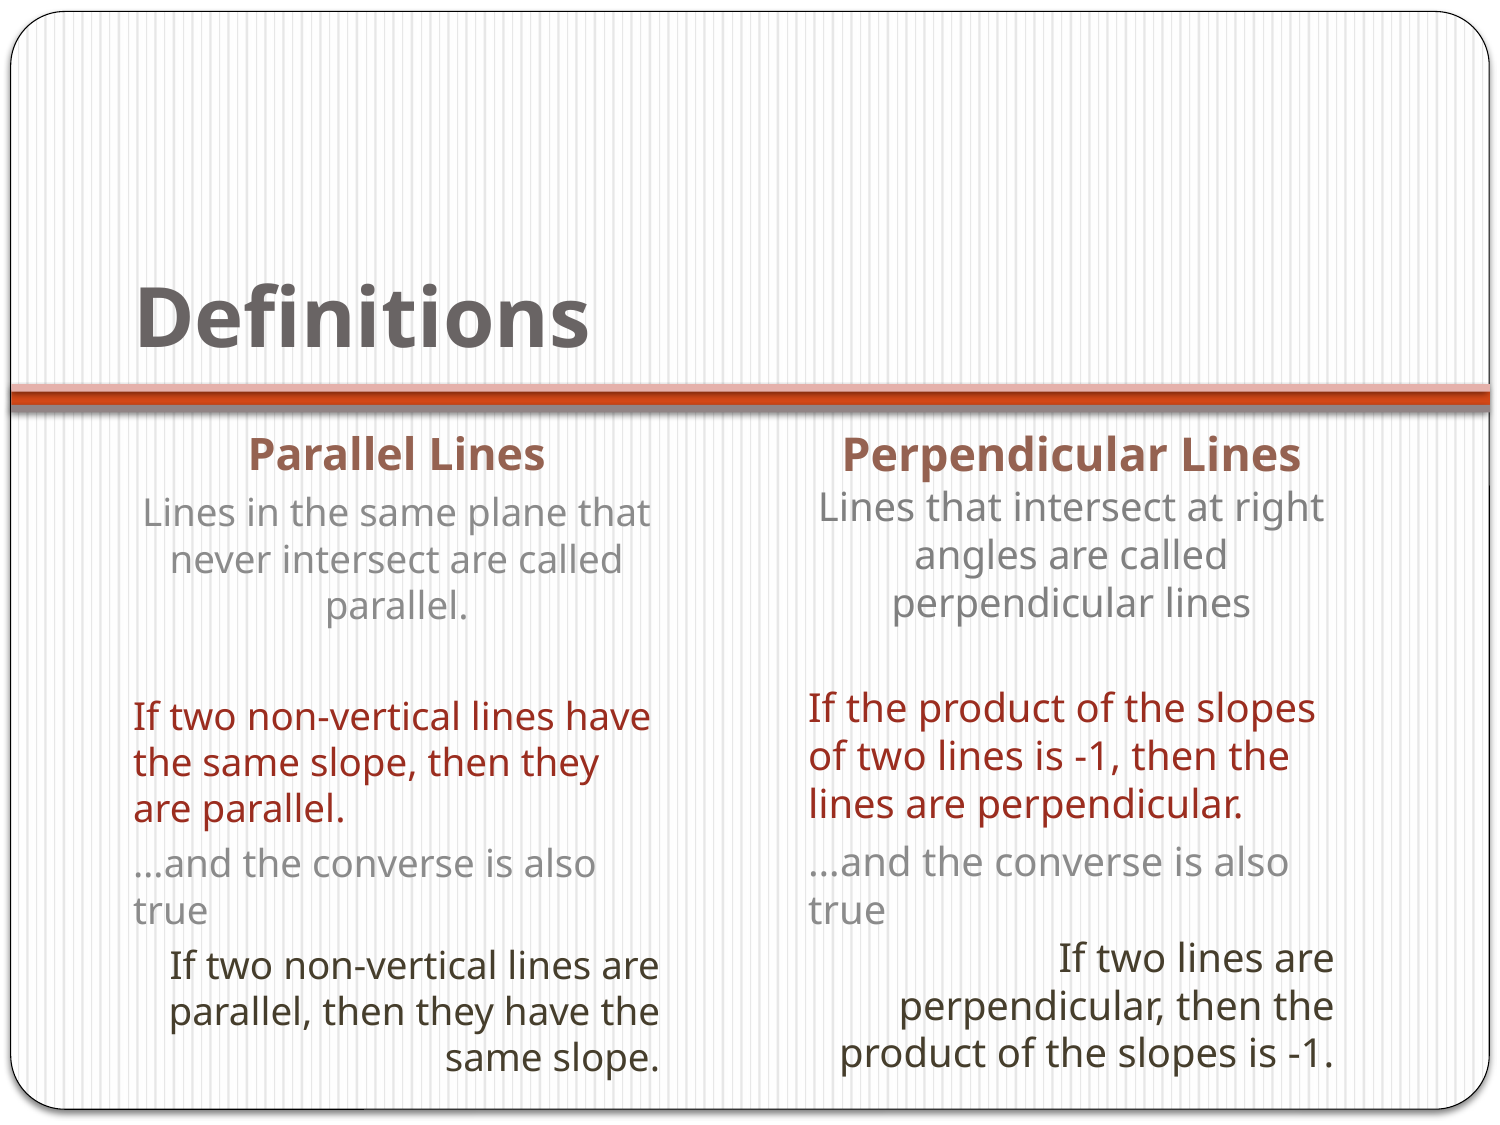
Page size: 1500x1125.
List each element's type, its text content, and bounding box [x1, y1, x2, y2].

list Parallel Lines Lines in the same plane that never intersect are called parallel. If two non-vertical lines have the same slope, then they are parallel. …and the converse is also true If two non-vertical lines are parallel, then they have the same slope. [118, 417, 675, 1088]
text_box Perpendicular Lines Lines that intersect at right angles are called perpendicular lines If the product of the slopes of two lines is -1, then the lines are perpendicular. …and the converse is also true If two lines are perpendicular, then the product of the slopes is -1. [793, 417, 1350, 1088]
title Definitions [118, 156, 1394, 380]
